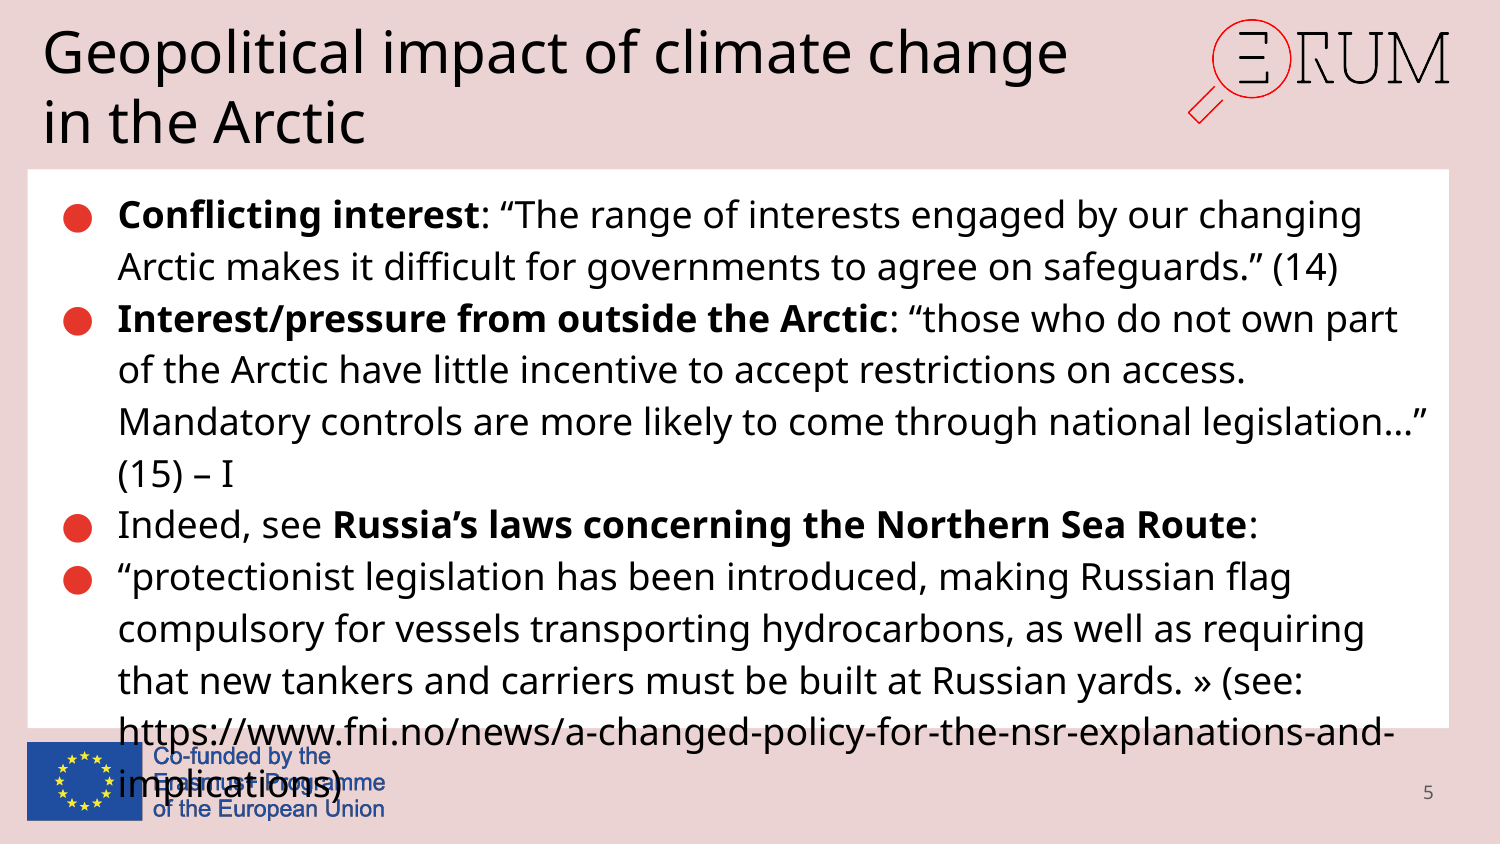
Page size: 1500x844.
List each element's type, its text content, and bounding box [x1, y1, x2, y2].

title Geopolitical impact of climate change in the Arctic [27, 0, 1144, 94]
picture [1136, 0, 1500, 137]
slide_number 5 [1358, 761, 1449, 826]
picture [27, 742, 385, 821]
list Conflicting interest: “The range of interests engaged by our changing Arctic makes it difficult for governments to agree on safeguards.” (14) Interest/pressure from outside the Arctic: “those who do not own part of the Arctic have little incentive to accept restrictions on access. Mandatory controls are more likely to come through national legislation…” (15) – I Indeed, see Russia’s laws concerning the Northern Sea Route: “protectionist legislation has been introduced, making Russian flag compulsory for vessels transporting hydrocarbons, as well as requiring that new tankers and carriers must be built at Russian yards. » (see: https://www.fni.no/news/a-changed-policy-for-the-nsr-explanations-and-implications) [27, 169, 1449, 729]
